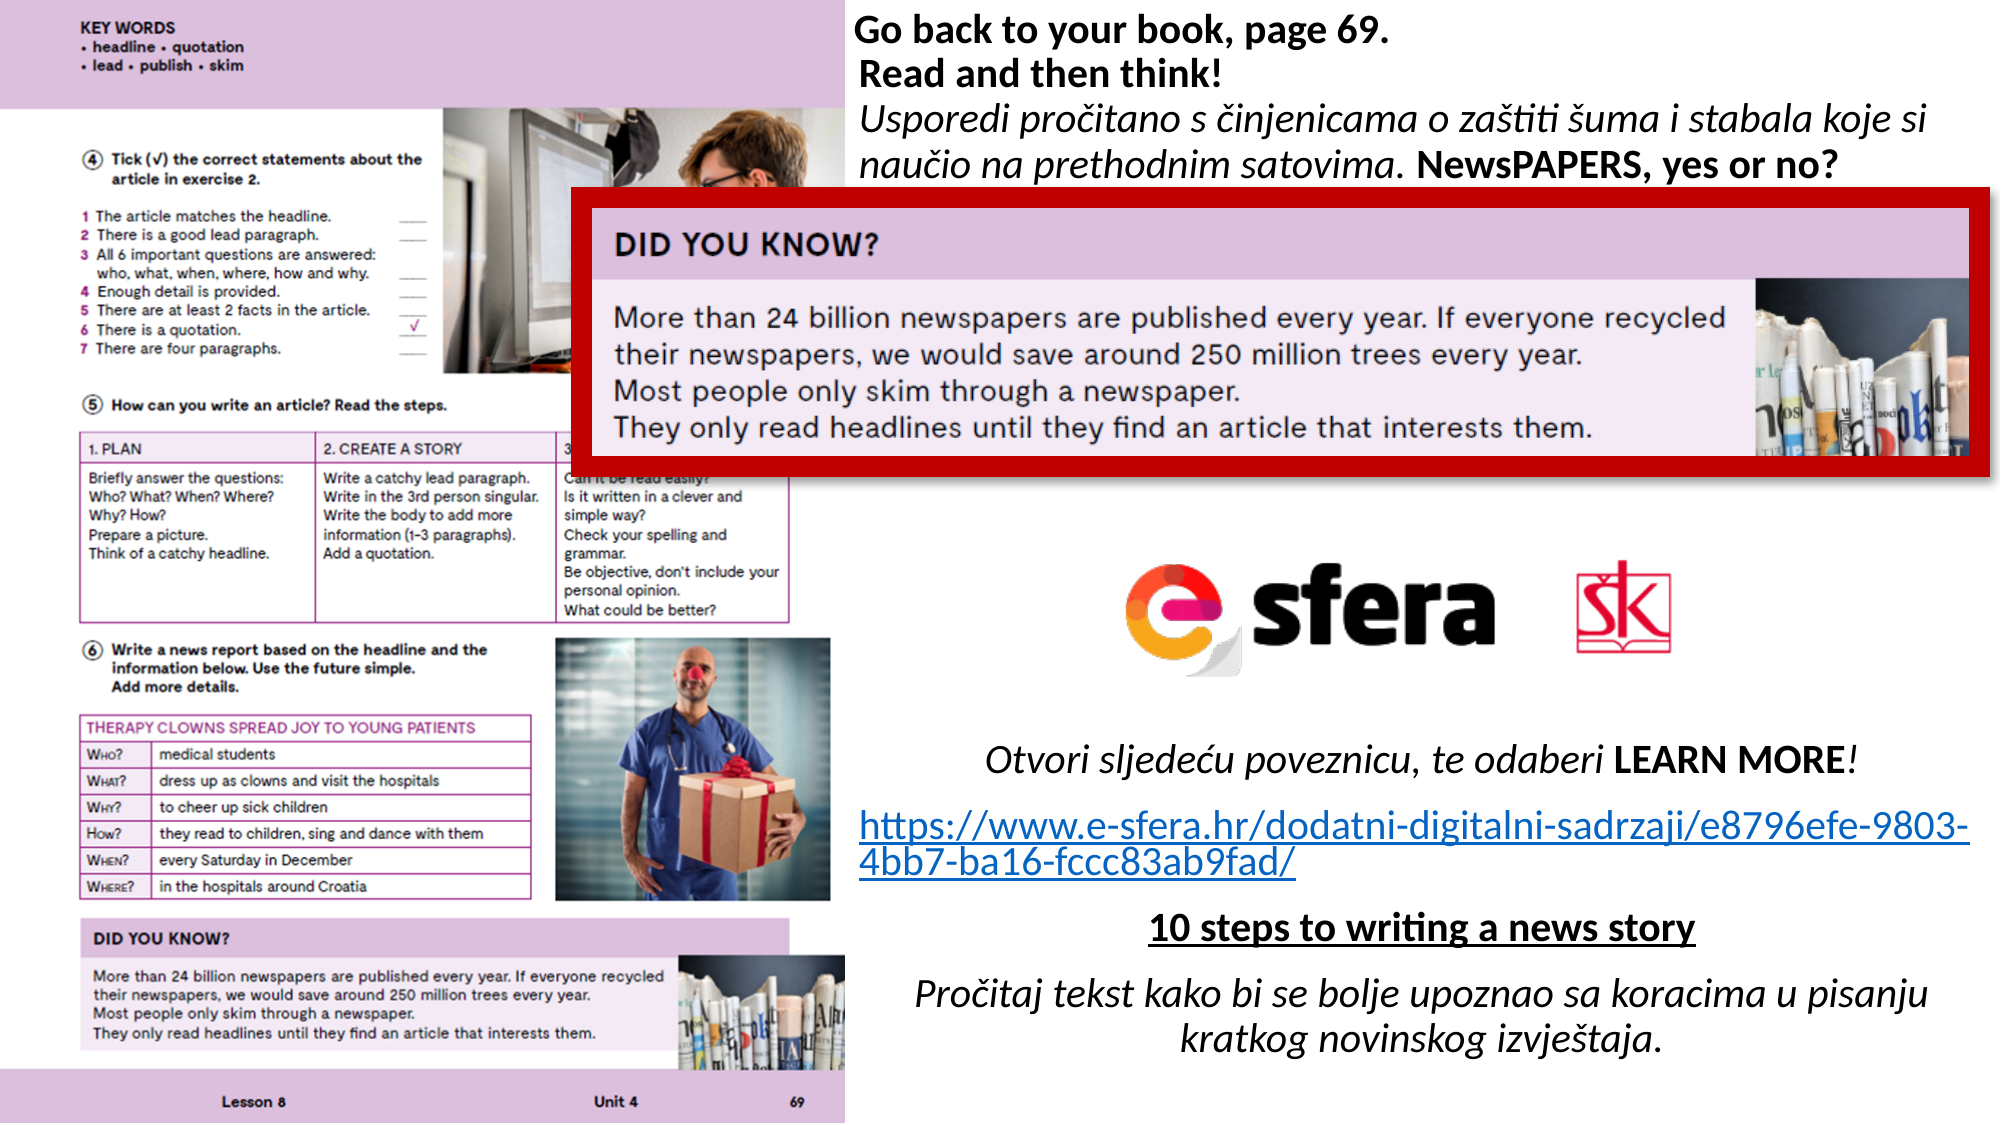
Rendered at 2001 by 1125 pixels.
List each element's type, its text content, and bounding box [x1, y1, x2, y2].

picture [1093, 463, 1719, 777]
text_box Read and then think! Usporedi pročitano s činjenicama o zaštiti šuma i stabala koje si naučio na prethodnim satovima. NewsPAPERS, yes or no? [845, 44, 1969, 208]
text_box Go back to your book, page 69. [845, 0, 1928, 44]
picture [0, 0, 1969, 1123]
text_box Read and then think! Usporedi pročitano s činjenicama o zaštiti šuma i stabala koje si naučio na prethodnim satovima. NewsPAPERS, yes or no? [845, 457, 1969, 643]
text_box Otvori sljedeću poveznicu, te odaberi LEARN MORE! https://www.e-sfera.hr/dodatni-digitalni-sadrzaji/e8796efe-9803-4bb7-ba16-fccc83ab9fad/ 10 steps to writing a news story Pročitaj tekst kako bi se bolje upoznao sa koracima u pisanju kratkog novinskog izvještaja. [845, 729, 2000, 1115]
